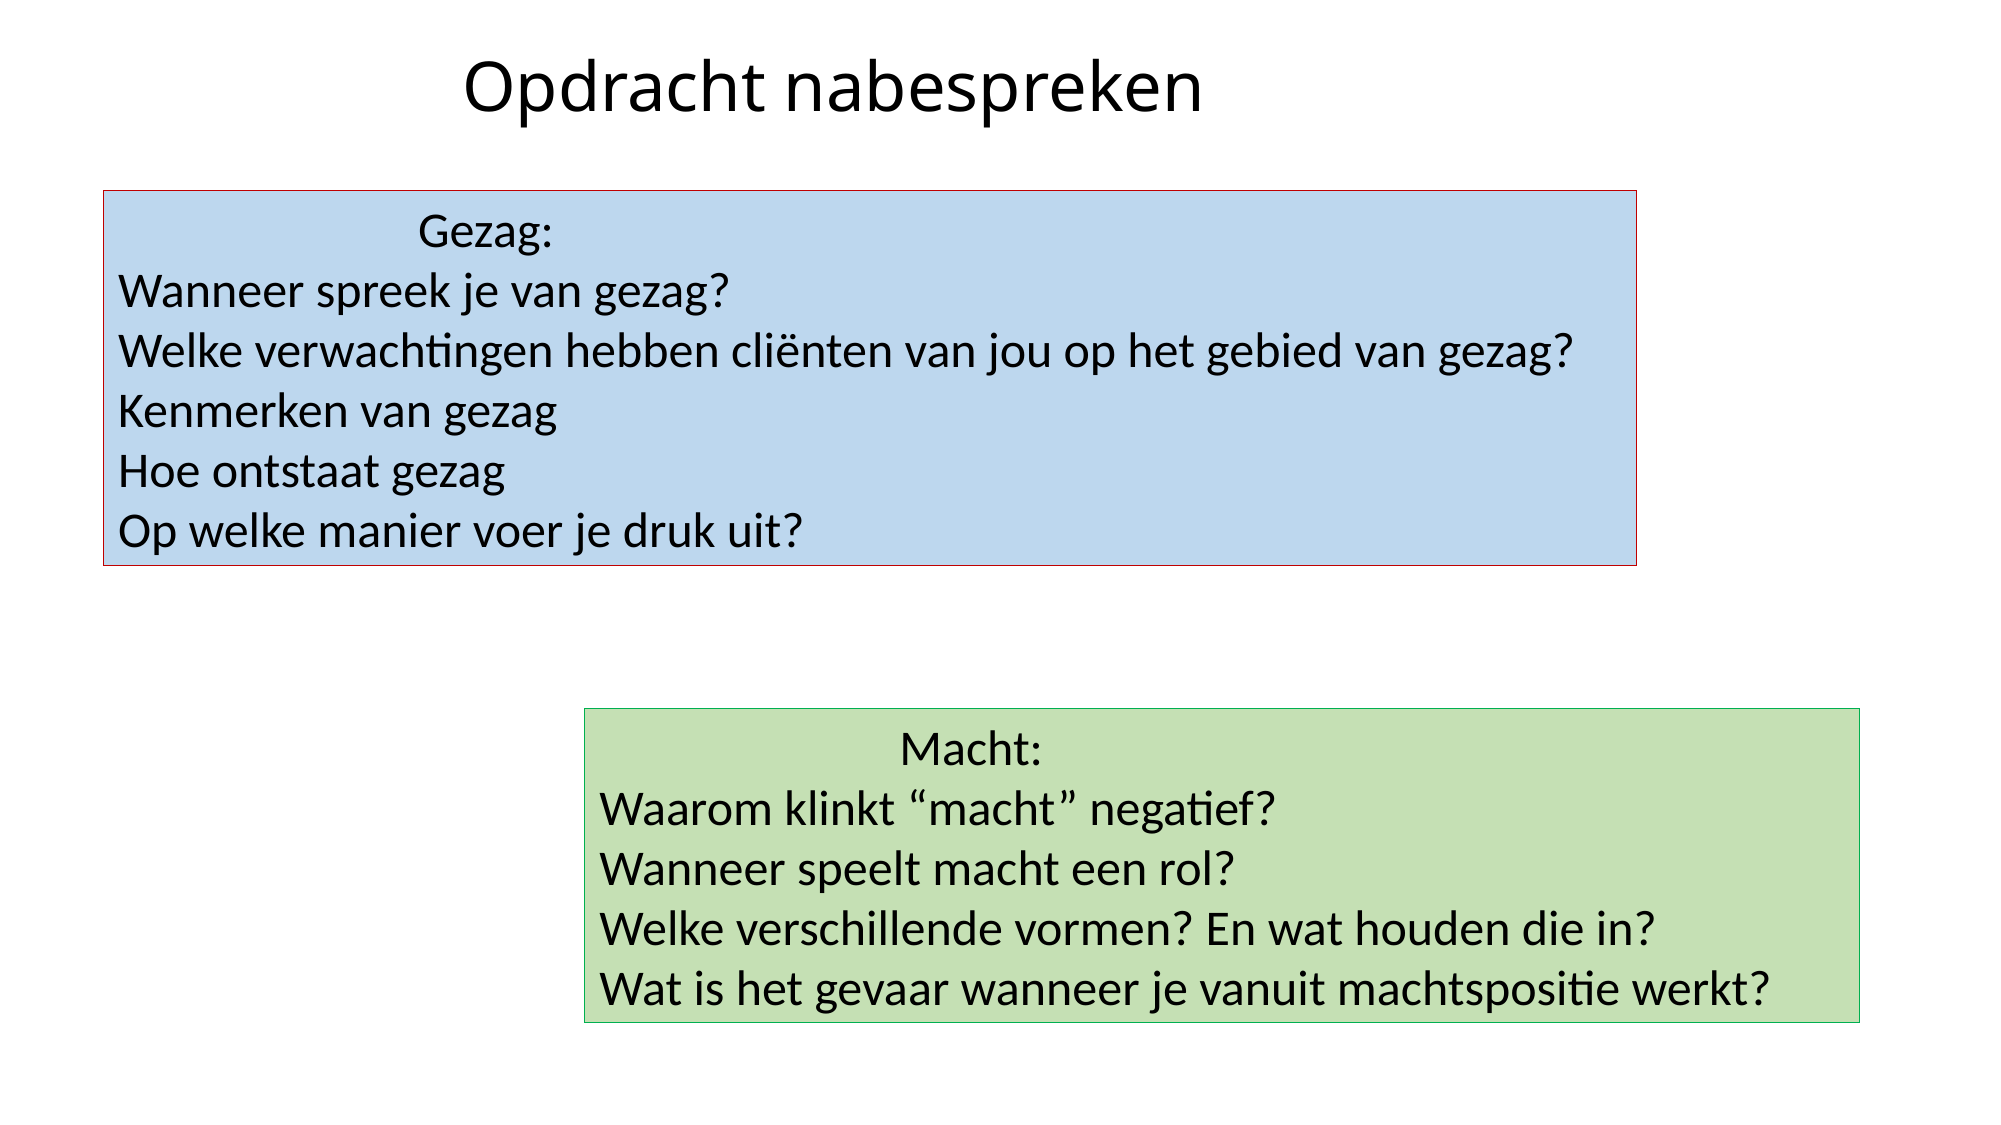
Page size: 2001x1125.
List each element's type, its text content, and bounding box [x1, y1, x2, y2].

text_box Gezag: Wanneer spreek je van gezag? Welke verwachtingen hebben cliënten van jou op het gebied van gezag? Kenmerken van gezag Hoe ontstaat gezag Op welke manier voer je druk uit? [103, 190, 1637, 566]
text_box Macht: Waarom klinkt “macht” negatief? Wanneer speelt macht een rol? Welke verschillende vormen? En wat houden die in? Wat is het gevaar wanneer je vanuit machtspositie werkt? [584, 708, 1860, 1023]
title Opdracht nabespreken [447, 13, 1293, 166]
